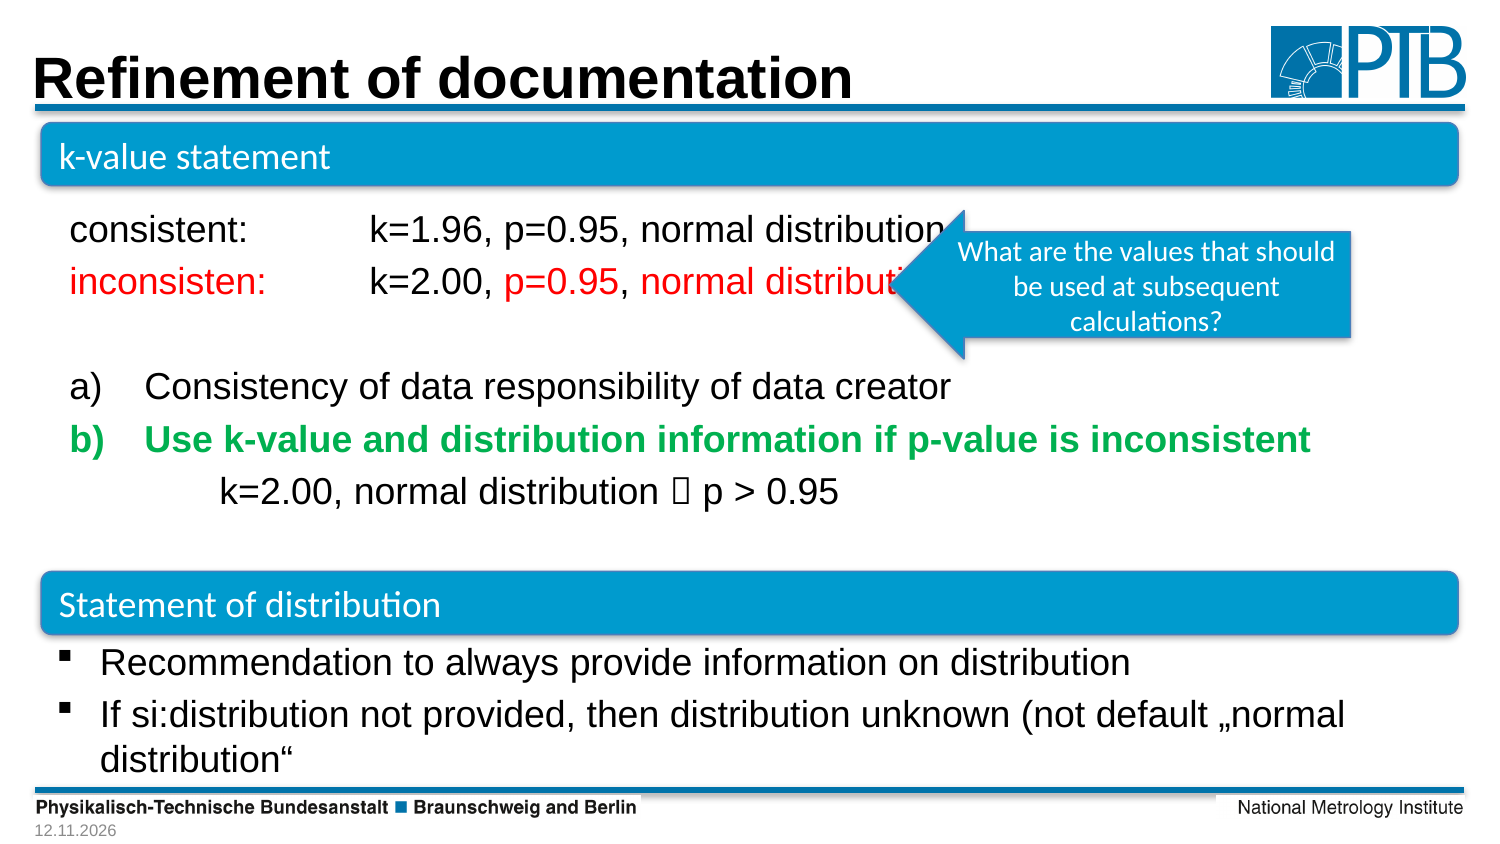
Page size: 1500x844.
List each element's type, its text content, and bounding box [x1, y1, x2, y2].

text_box k-value statement [40, 121, 1459, 187]
picture [1459, 26, 1467, 75]
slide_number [19, 815, 669, 844]
picture [1216, 795, 1465, 819]
text_box What are the values that should be used at subsequent calculations? [889, 209, 1352, 360]
text_box Statement of distribution [40, 570, 1459, 630]
list consistent: k=1.96, p=0.95, normal distribution inconsisten: k=2.00, p=0.95, normal distribution Consistency of data responsibility of data creator Use k-value and distribution information if p-value is inconsistent k=2.00, normal distribution  p > 0.95 [54, 197, 1436, 529]
title Refinement of documentation [17, 26, 1459, 123]
picture [33, 795, 641, 815]
picture [1459, 80, 1467, 98]
text_box Recommendation to always provide information on distribution If si:distribution not provided, then distribution unknown (not default „normal distribution“ [41, 630, 1459, 733]
